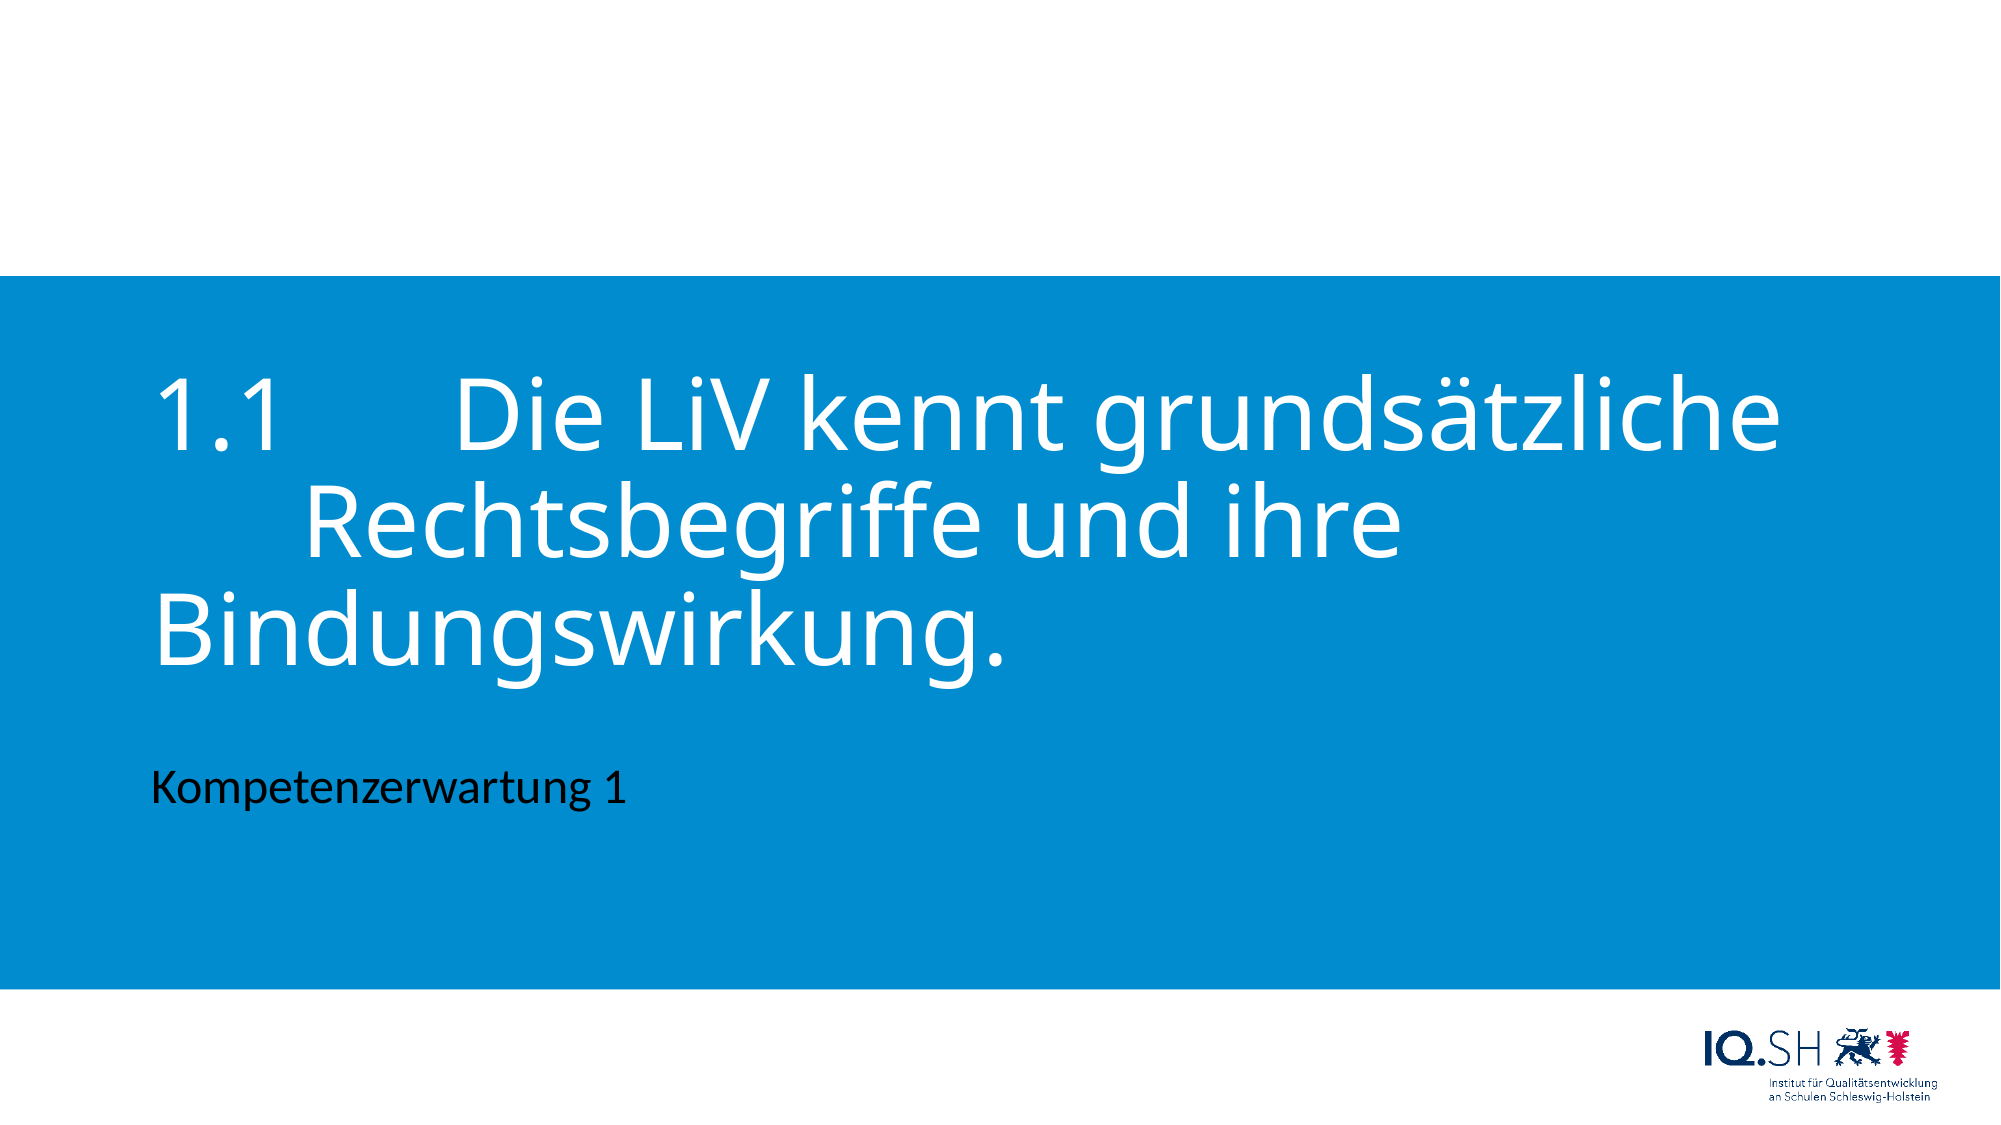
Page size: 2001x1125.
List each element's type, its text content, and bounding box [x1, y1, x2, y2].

title 1.1 Die LiV kennt grundsätzliche Rechtsbegriffe und ihre Bindungswirkung. [136, 302, 1862, 749]
list Kompetenzerwartung 1 [136, 752, 1862, 965]
picture [1705, 1028, 1937, 1103]
